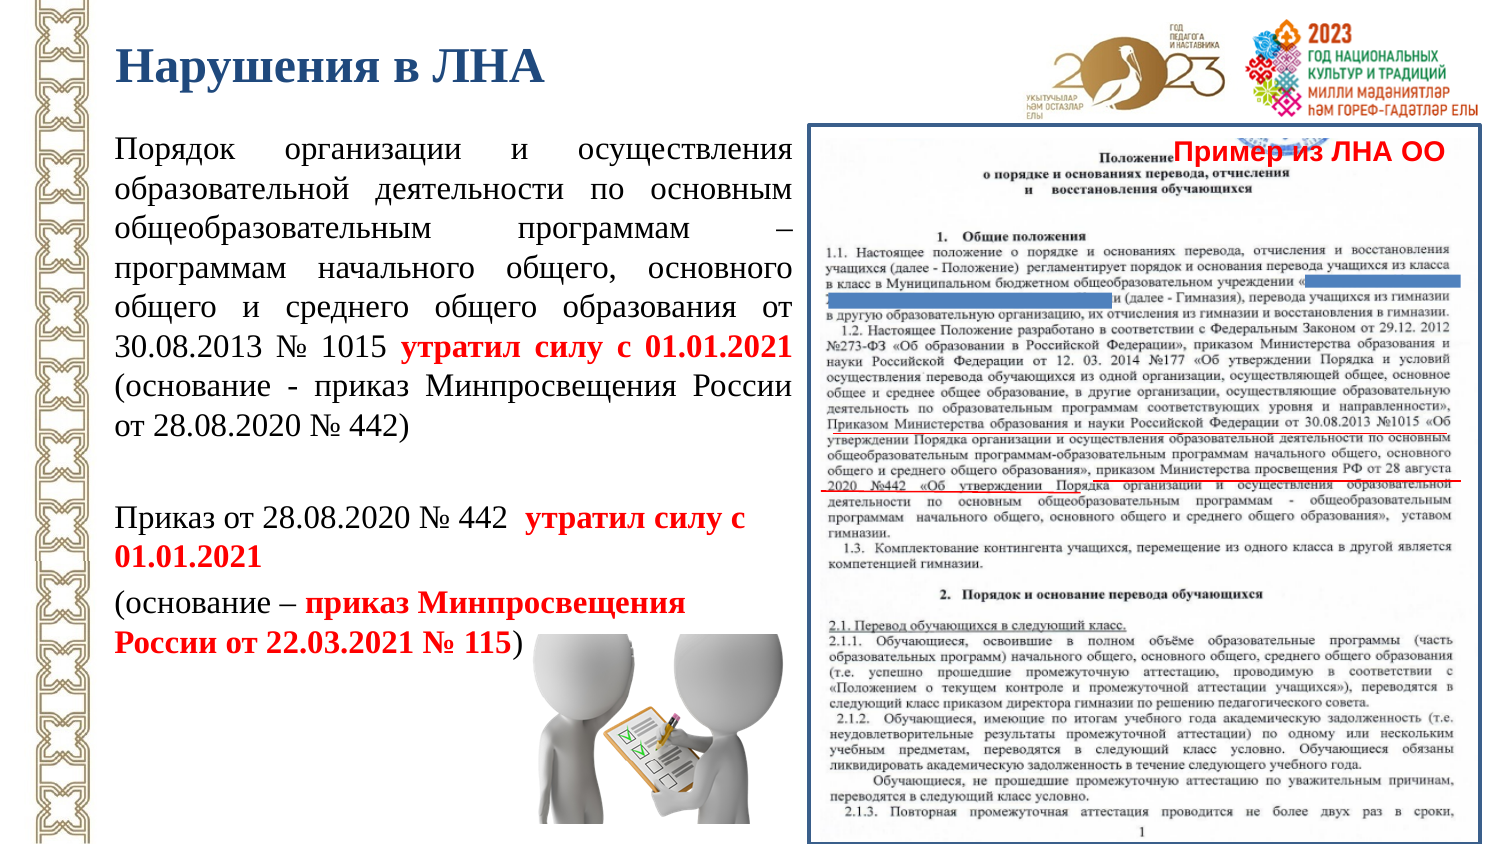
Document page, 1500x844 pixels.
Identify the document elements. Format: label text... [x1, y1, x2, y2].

text_box [807, 123, 1482, 844]
picture [0, 0, 1500, 844]
title Нарушения в ЛНА [100, 33, 857, 92]
list Порядок организации и осуществления образовательной деятельности по основным общеобразовательным программам – программам начального общего, основного общего и среднего общего образования от 30.08.2013 № 1015 утратил силу с 01.01.2021 (основание - приказ Минпросвещения России от 28.08.2020 № 442) Приказ от 28.08.2020 № 442 утратил силу с 01.01.2021 (основание – приказ Минпросвещения России от 22.03.2021 № 115) [99, 119, 809, 677]
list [820, 138, 1480, 844]
